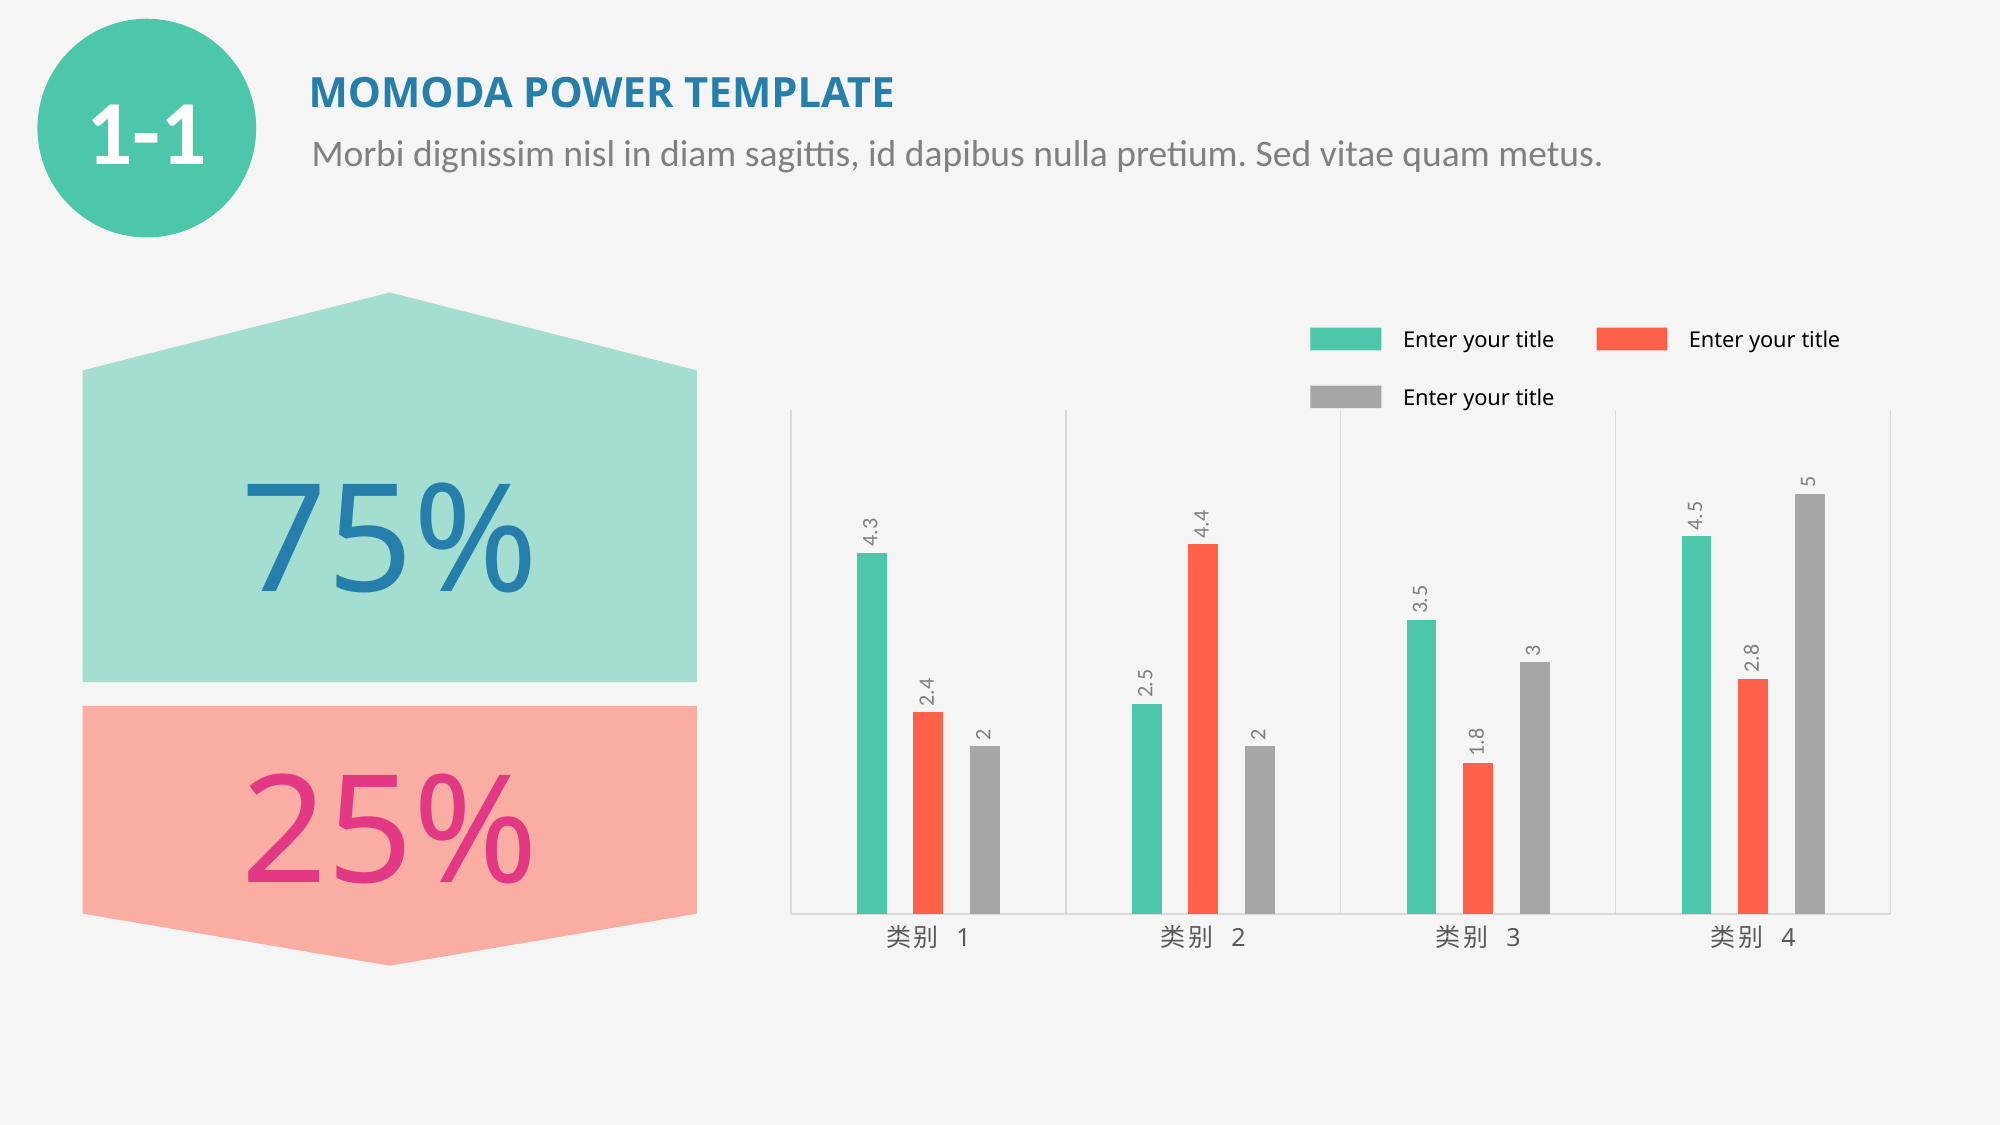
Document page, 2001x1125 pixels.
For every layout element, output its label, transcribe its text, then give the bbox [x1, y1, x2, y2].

text_box [1309, 385, 1381, 398]
text_box Morbi dignissim nisl in diam sagittis, id dapibus nulla pretium. Sed vitae quam metus. [296, 121, 1622, 182]
text_box 1-1 [36, 17, 258, 239]
text_box 75% [124, 434, 656, 629]
text_box [81, 704, 698, 967]
text_box Enter your title [1381, 376, 1576, 398]
chart [767, 398, 1914, 966]
text_box 25% [124, 725, 656, 921]
text_box Enter your title [1667, 318, 1863, 360]
text_box MOMODA POWER TEMPLATE [296, 60, 1160, 121]
text_box [1309, 327, 1382, 351]
text_box [1596, 327, 1668, 351]
text_box [81, 291, 698, 684]
text_box Enter your title [1381, 318, 1576, 360]
